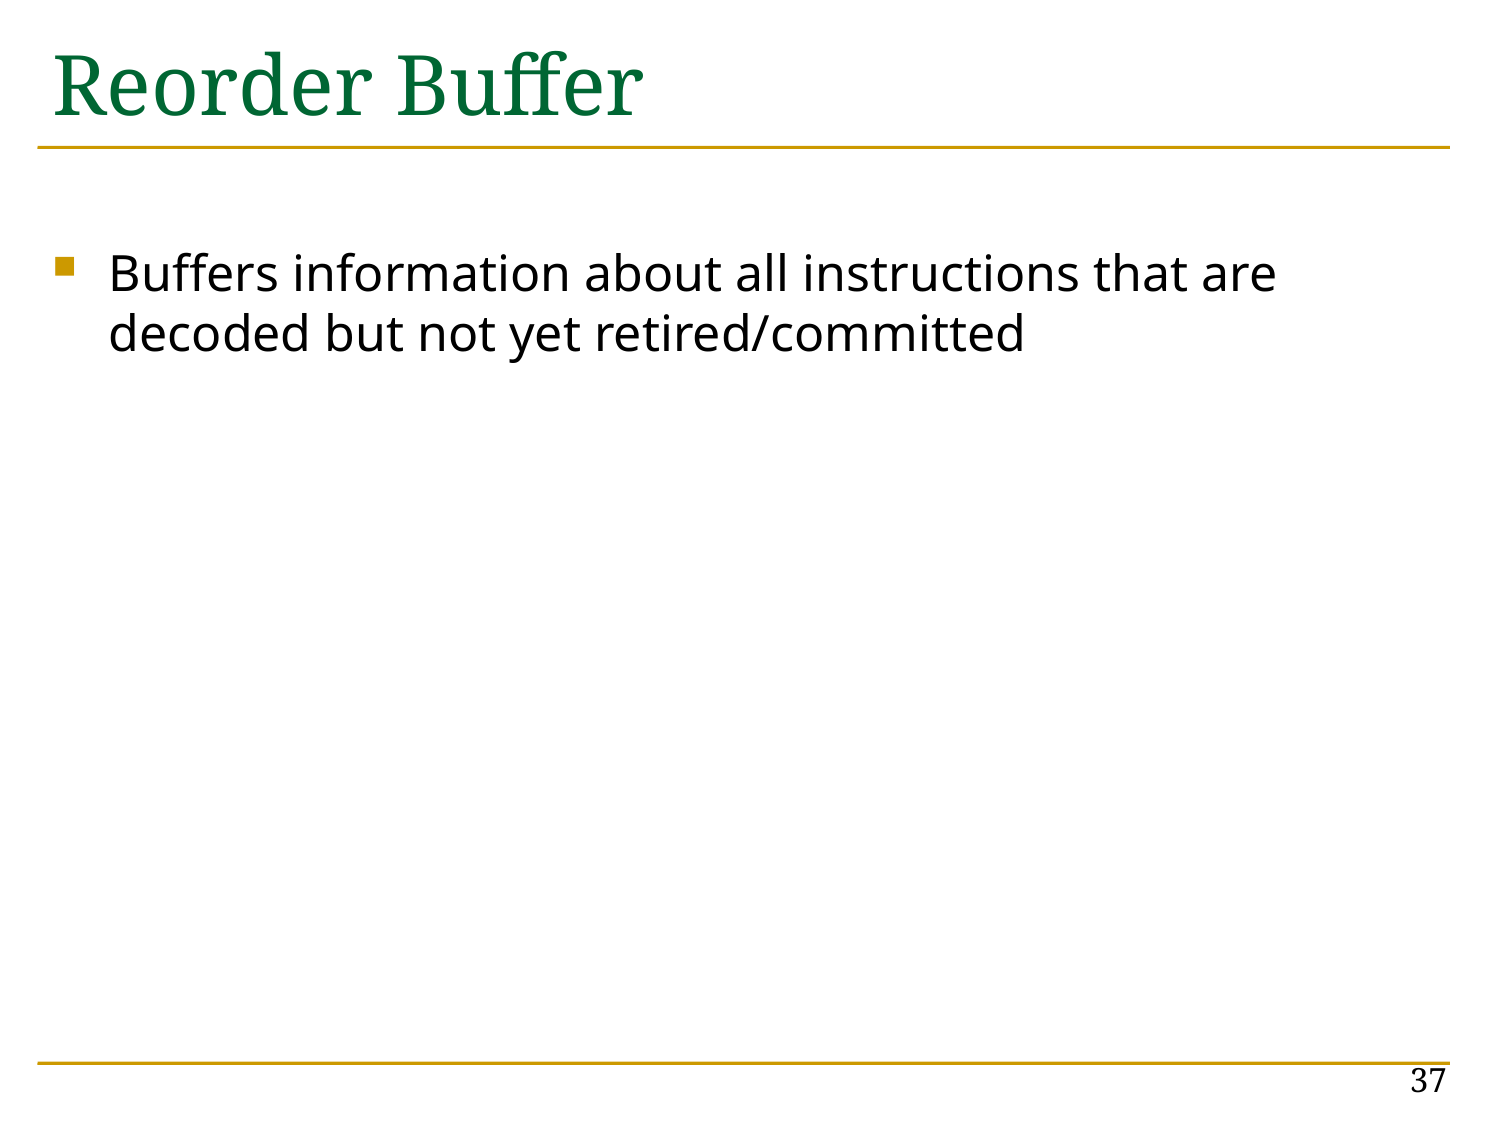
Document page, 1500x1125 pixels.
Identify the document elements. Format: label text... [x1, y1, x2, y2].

title Reorder Buffer [37, 24, 1450, 163]
list Buffers information about all instructions that are decoded but not yet retired/committed [37, 163, 1450, 1016]
slide_number 37 [1111, 1036, 1462, 1112]
